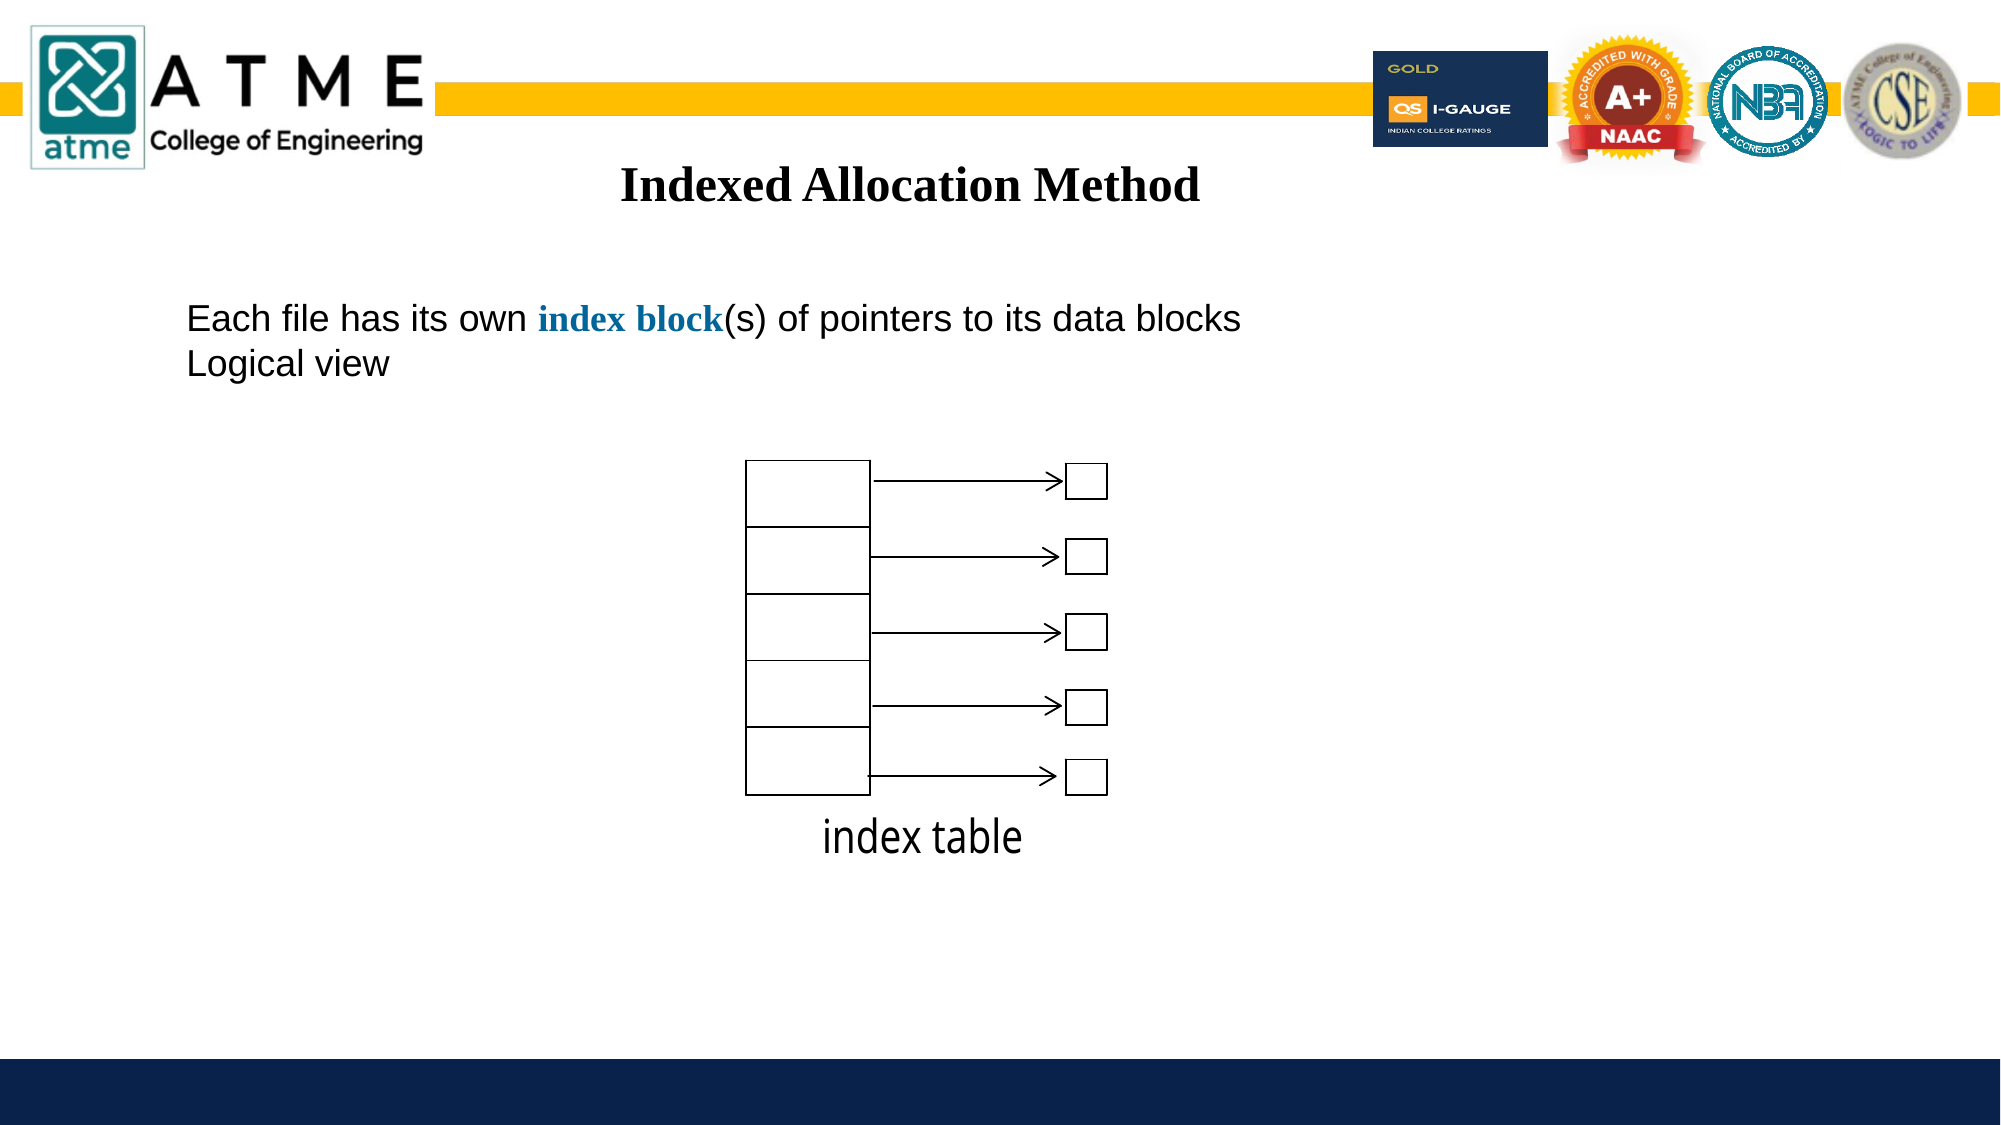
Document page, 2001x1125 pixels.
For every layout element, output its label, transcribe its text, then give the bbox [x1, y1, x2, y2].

list Each file has its own index block(s) of pointers to its data blocks Logical view [171, 286, 1425, 1030]
title Indexed Allocation Method [605, 144, 1900, 239]
picture [22, 15, 435, 178]
picture [1840, 26, 1968, 176]
picture [0, 1059, 2001, 1125]
picture [740, 453, 1117, 863]
picture [1373, 20, 1828, 144]
